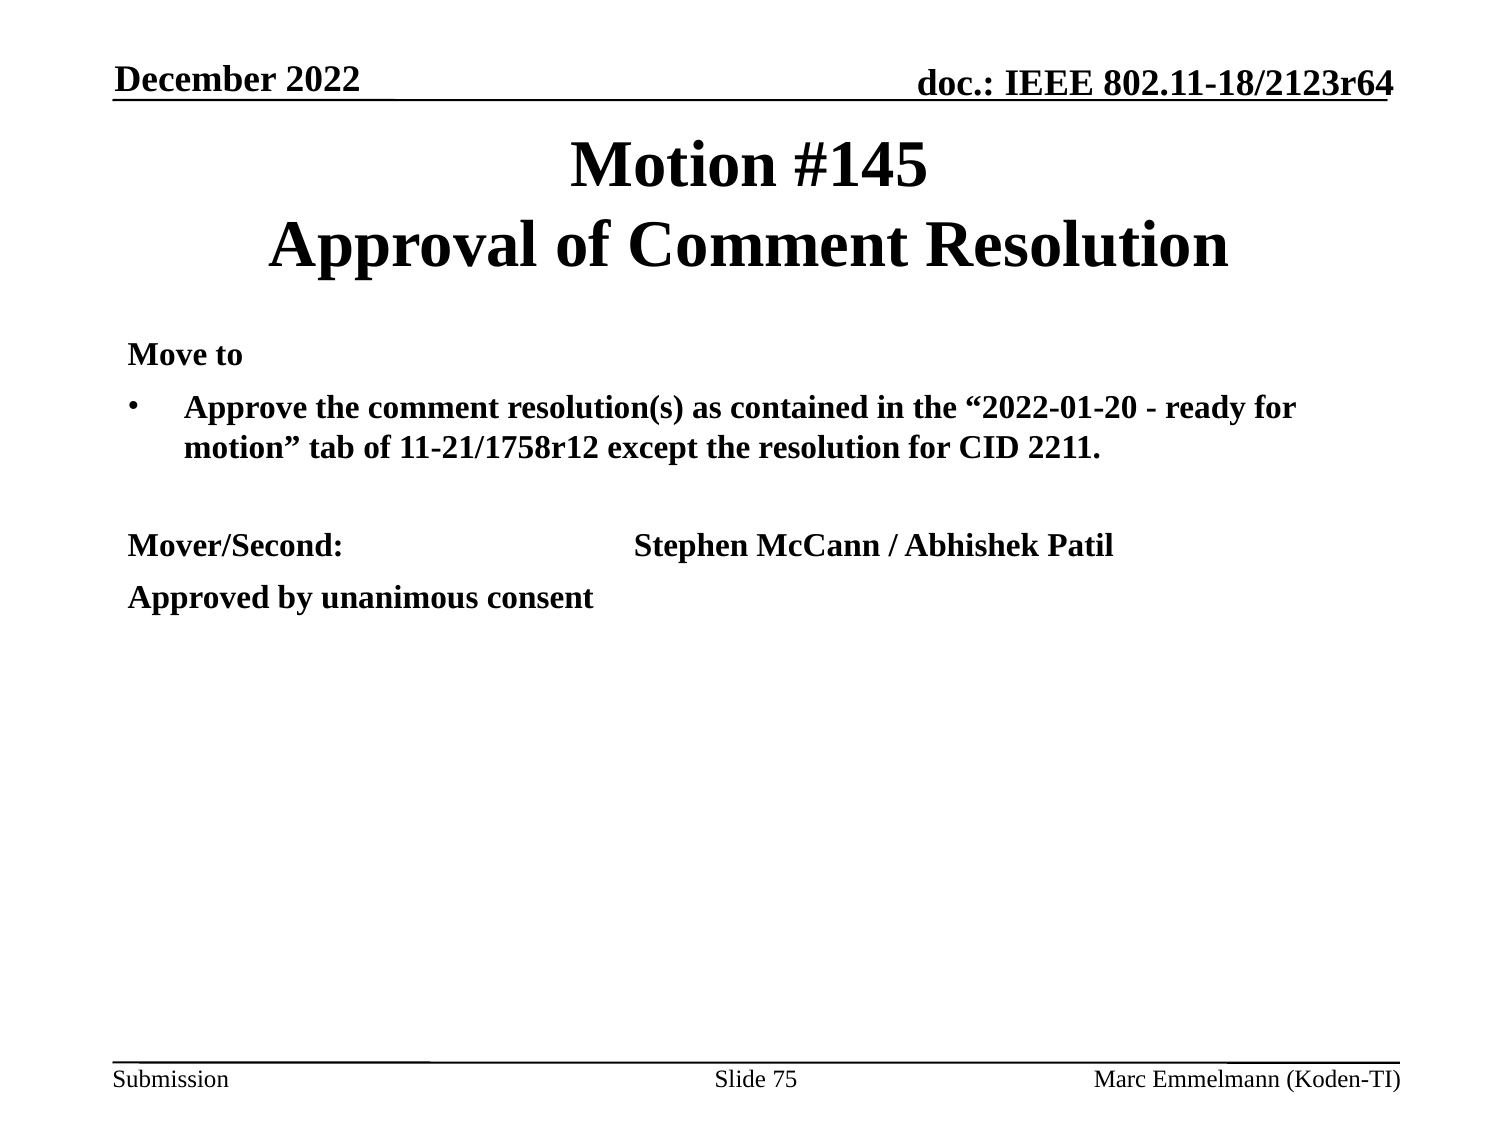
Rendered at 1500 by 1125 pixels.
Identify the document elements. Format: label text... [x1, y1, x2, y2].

list Move to Approve the comment resolution(s) as contained in the “2022-01-20 - ready for motion” tab of 11-21/1758r12 except the resolution for CID 2211. Mover/Second: Stephen McCann / Abhishek Patil Approved by unanimous consent [112, 324, 1388, 1000]
footer Marc Emmelmann (Koden-TI) [878, 1061, 1402, 1093]
slide_number Slide 75 [712, 1061, 800, 1123]
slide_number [114, 54, 423, 100]
title Motion #145 Approval of Comment Resolution [112, 112, 1388, 288]
